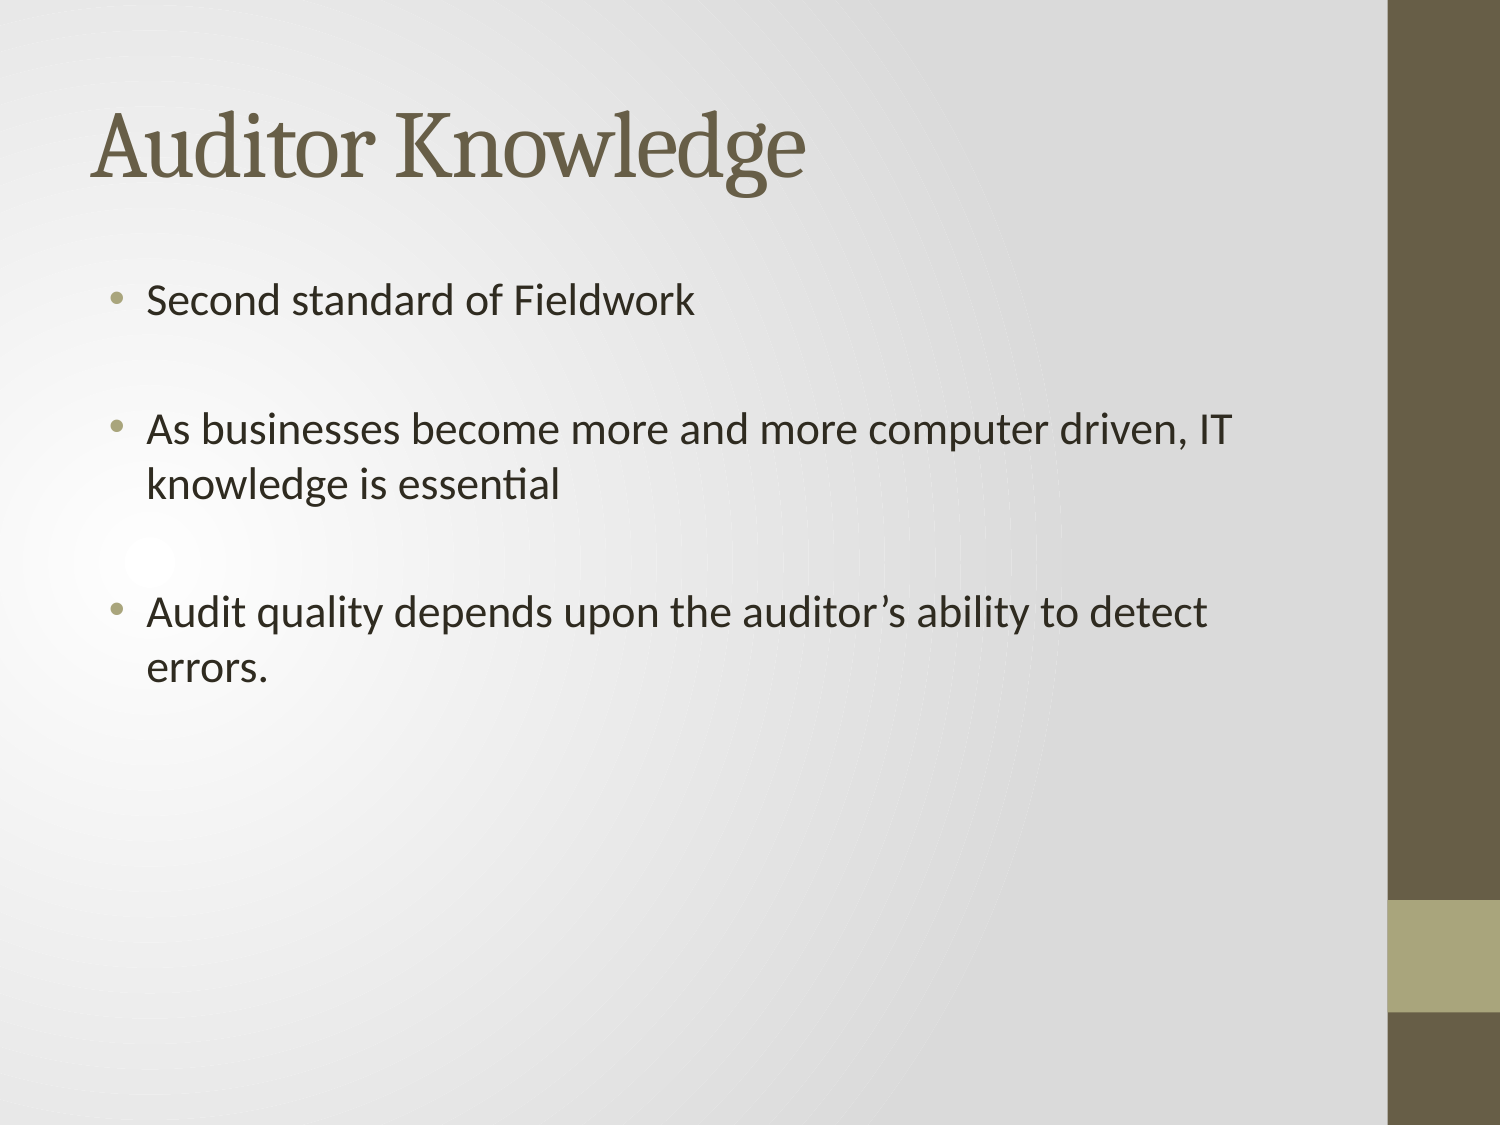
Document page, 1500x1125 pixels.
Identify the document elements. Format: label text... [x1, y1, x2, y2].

title Auditor Knowledge [75, 45, 1325, 233]
list Second standard of Fieldwork As businesses become more and more computer driven, IT knowledge is essential Audit quality depends upon the auditor’s ability to detect errors. [75, 262, 1325, 1050]
